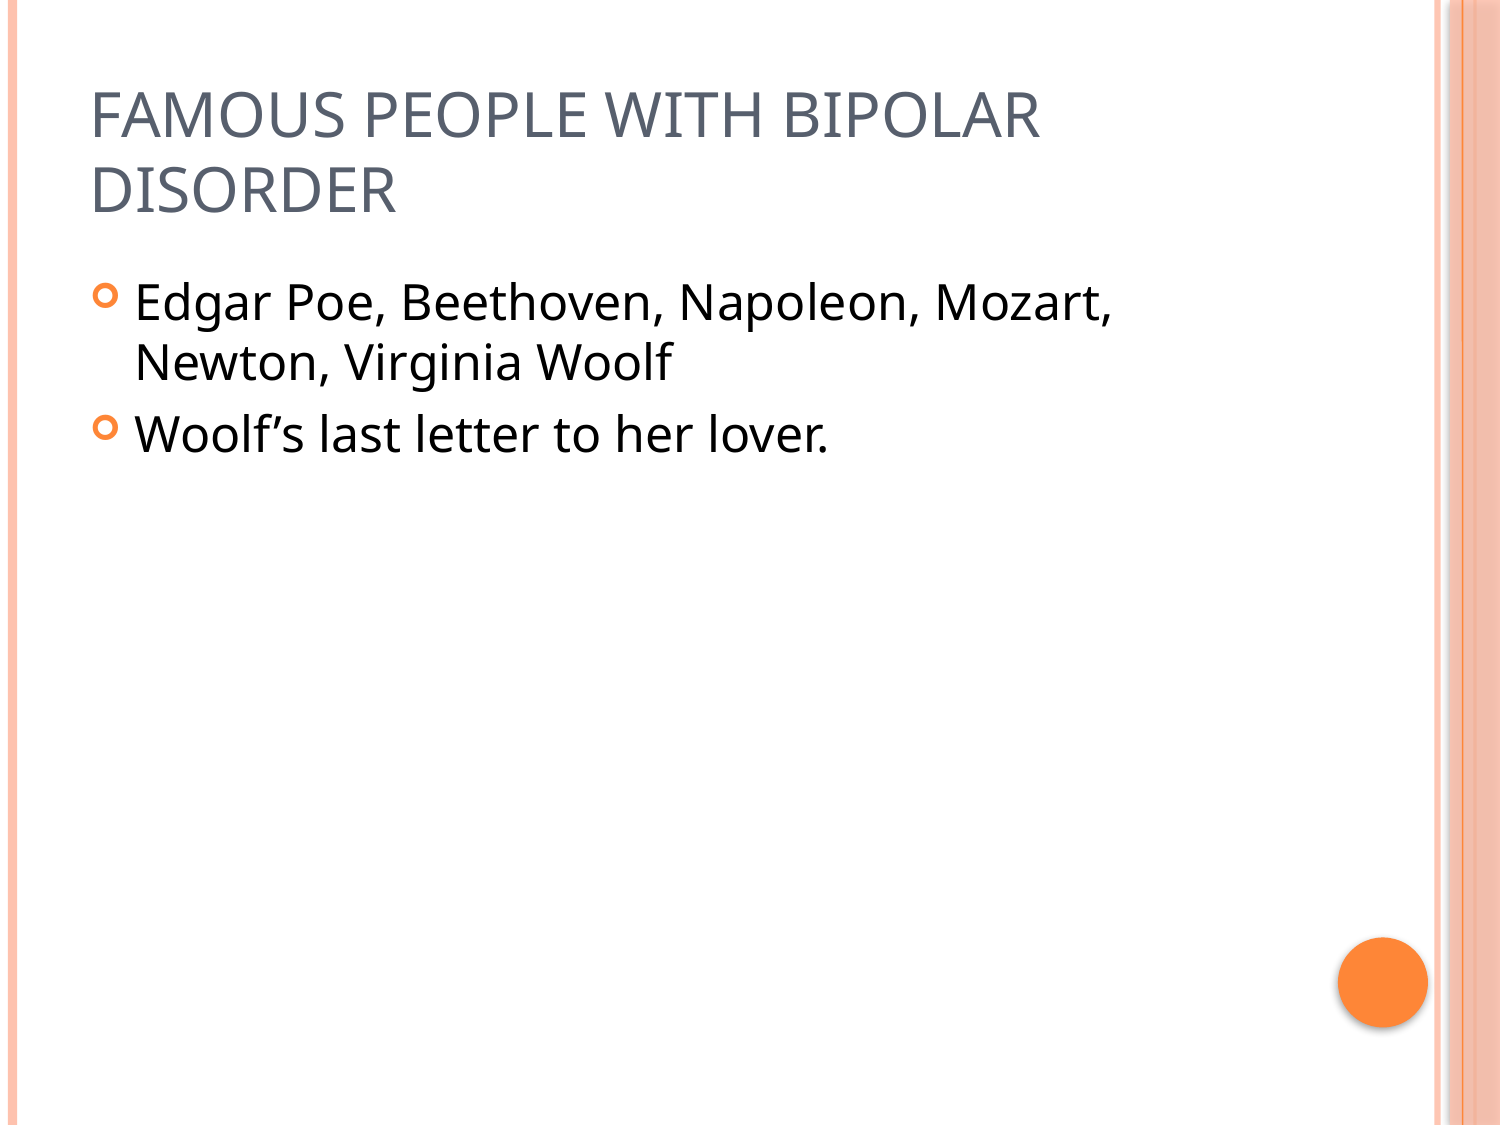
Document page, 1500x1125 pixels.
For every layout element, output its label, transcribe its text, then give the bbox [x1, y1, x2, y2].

list Edgar Poe, Beethoven, Napoleon, Mozart, Newton, Virginia Woolf Woolf’s last letter to her lover. [75, 262, 1300, 1062]
title Famous People with Bipolar disorder [75, 45, 1300, 233]
